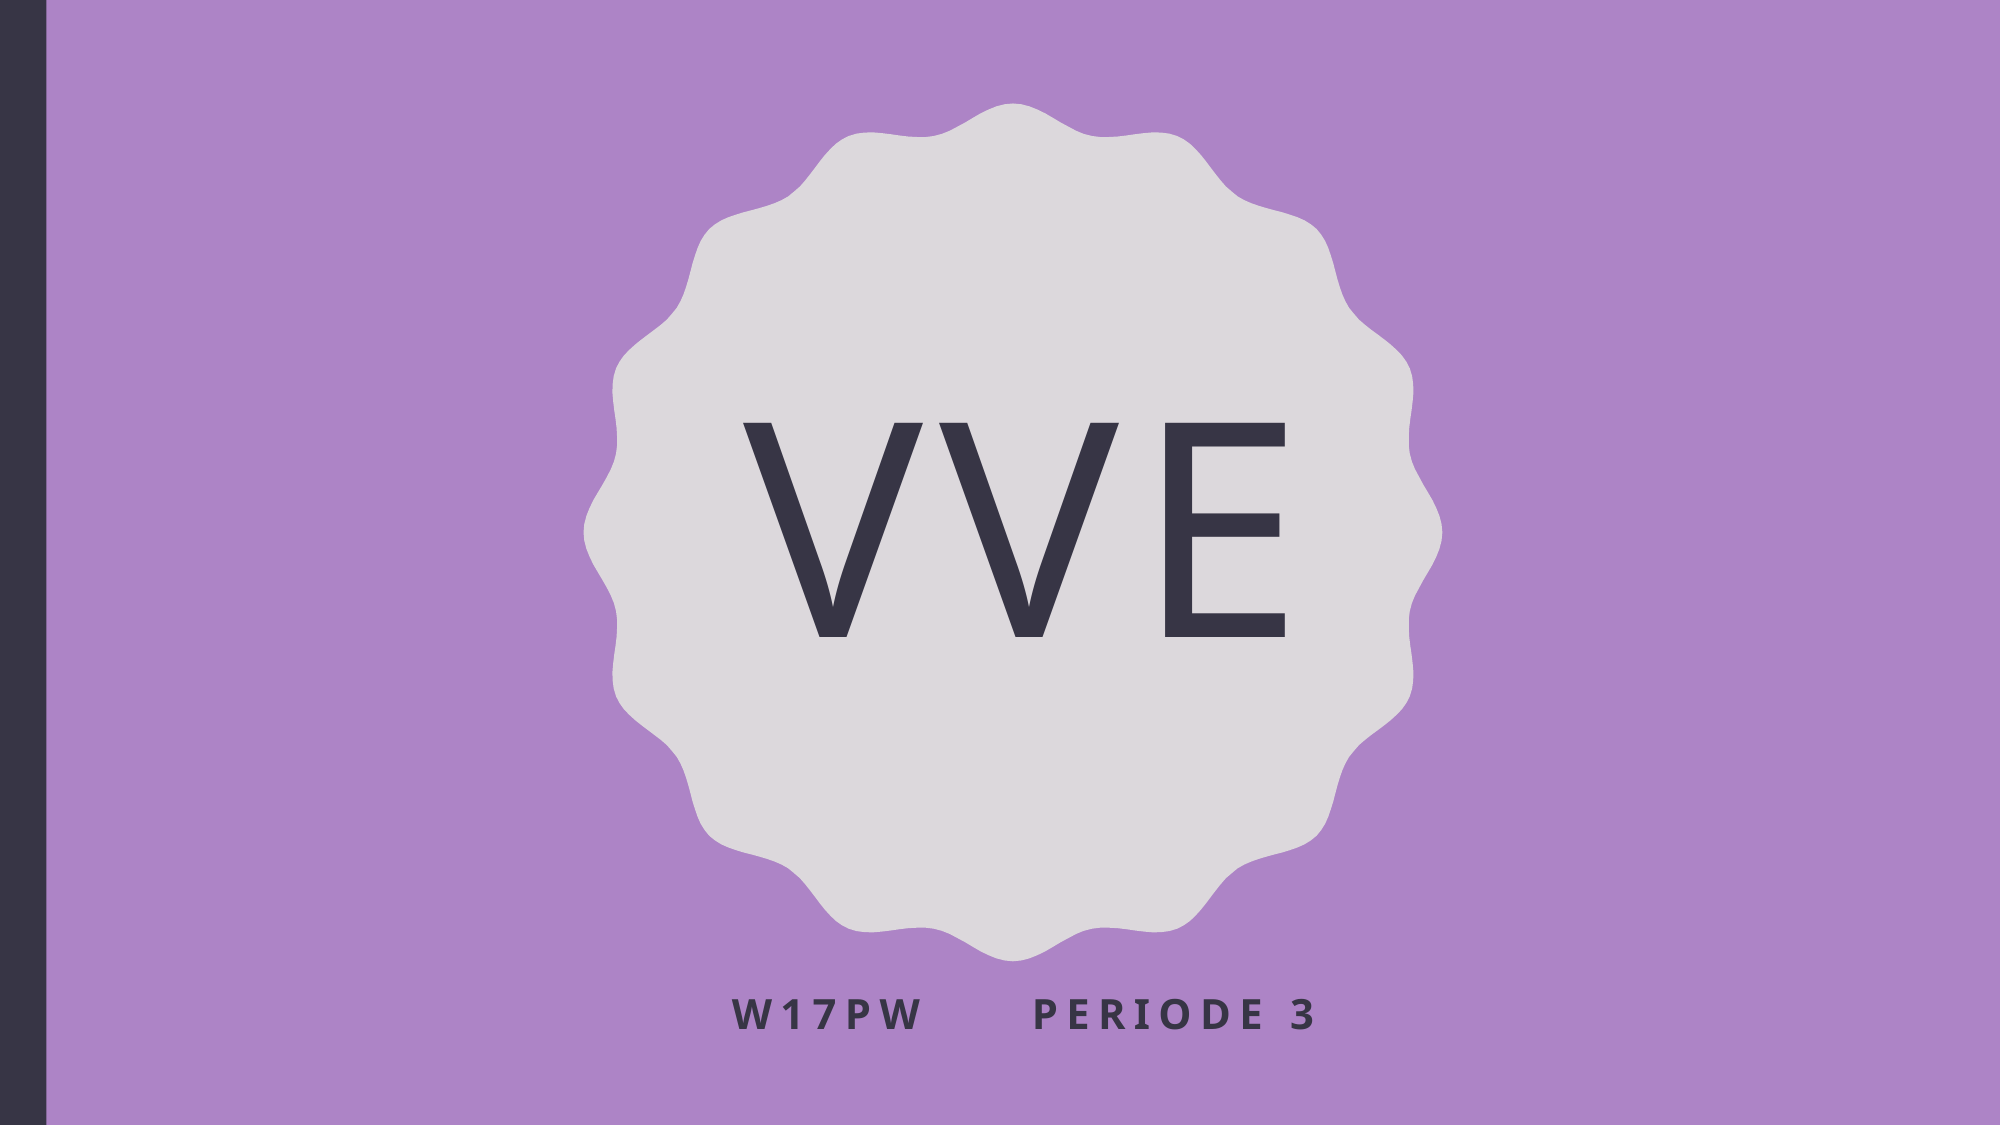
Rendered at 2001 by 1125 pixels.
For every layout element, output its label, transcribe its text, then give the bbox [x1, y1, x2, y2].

title vve [176, 180, 1870, 902]
subtitle W17pw periode 3 [363, 980, 1684, 1103]
